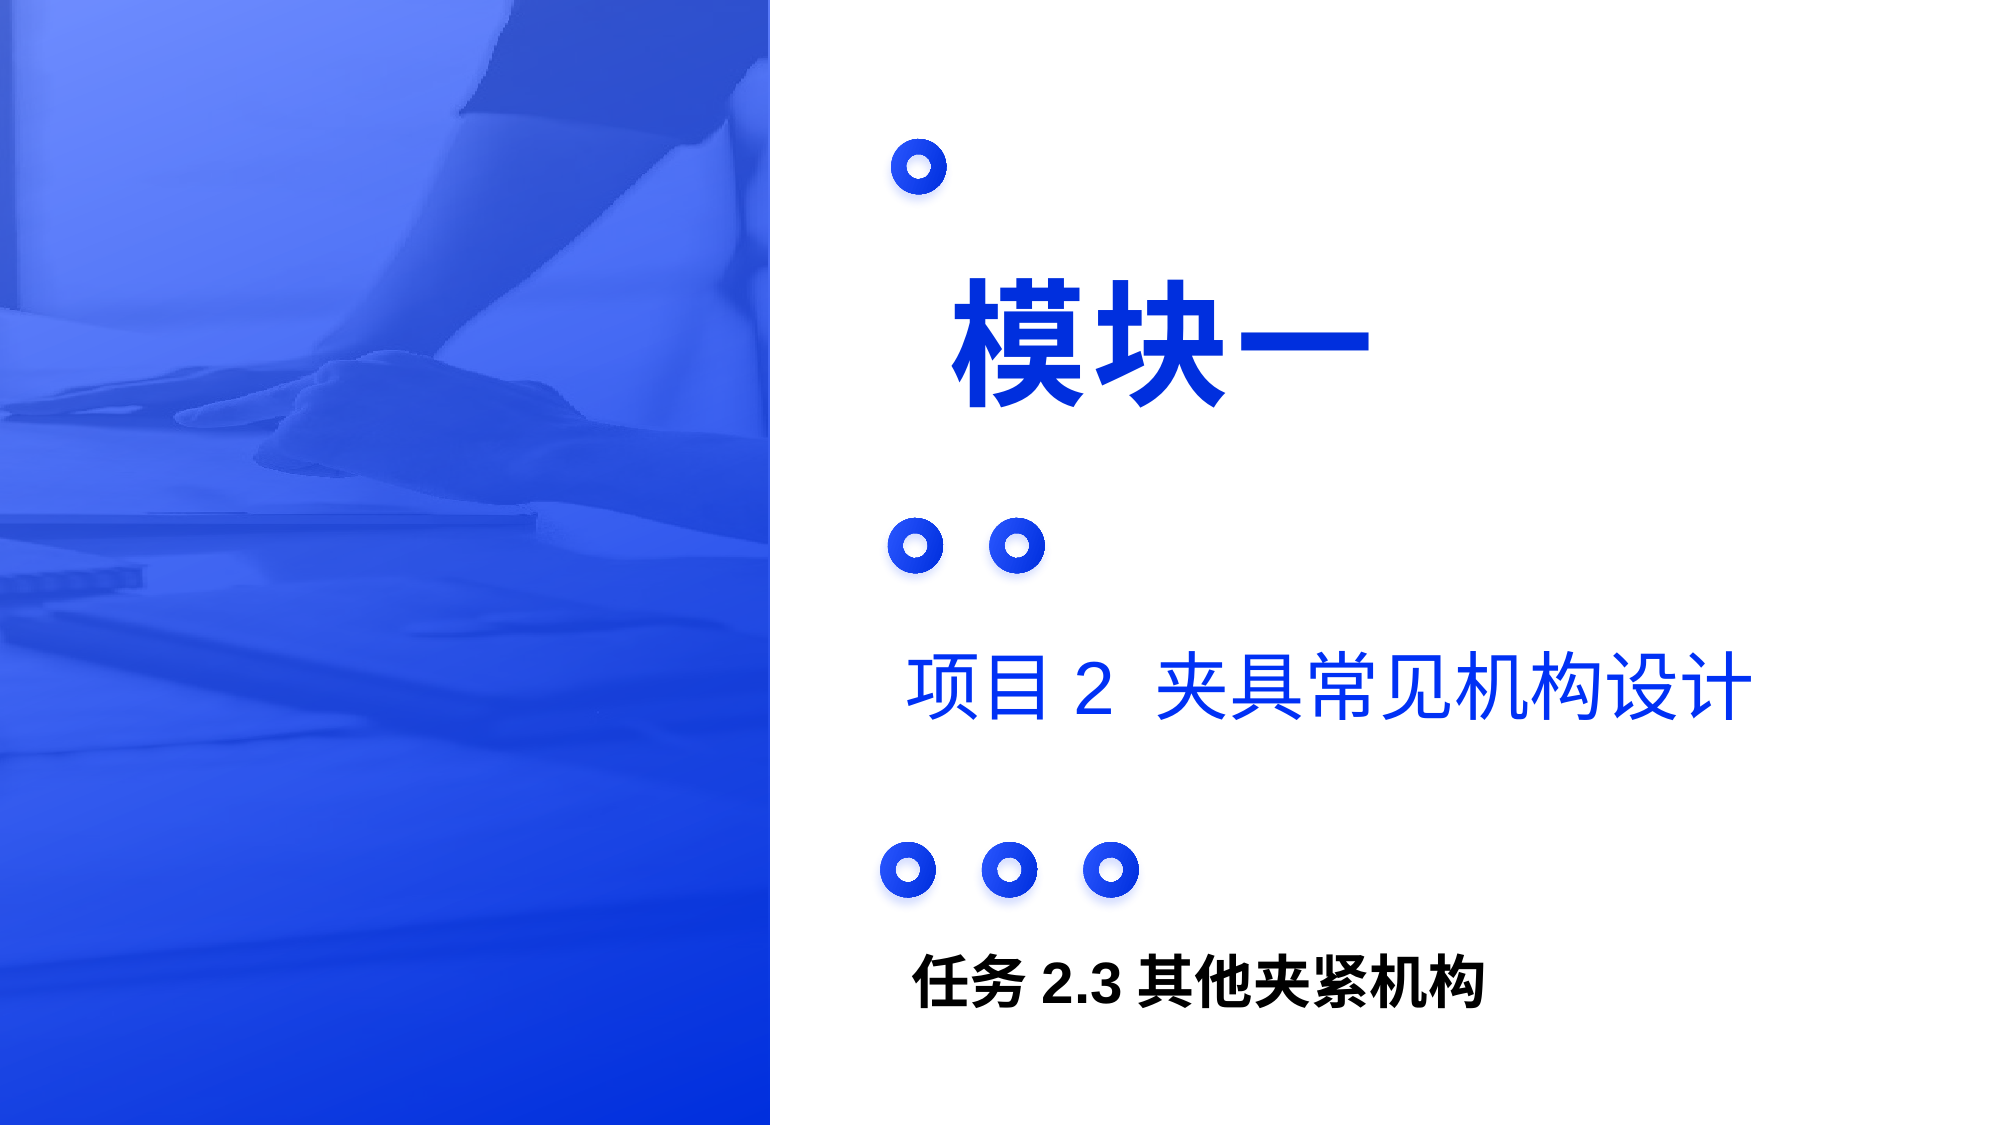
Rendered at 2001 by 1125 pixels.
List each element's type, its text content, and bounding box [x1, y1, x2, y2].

text_box [890, 137, 948, 196]
text_box [980, 841, 1039, 899]
text_box [988, 516, 1046, 575]
text_box [886, 516, 945, 575]
picture [0, 0, 768, 1125]
text_box 项目2 夹具常见机构设计 [890, 587, 1847, 913]
text_box 任务2.3其他夹紧机构 [896, 938, 1881, 1023]
text_box 模块一 [934, 250, 1703, 369]
text_box [1082, 841, 1140, 899]
text_box [879, 841, 937, 899]
